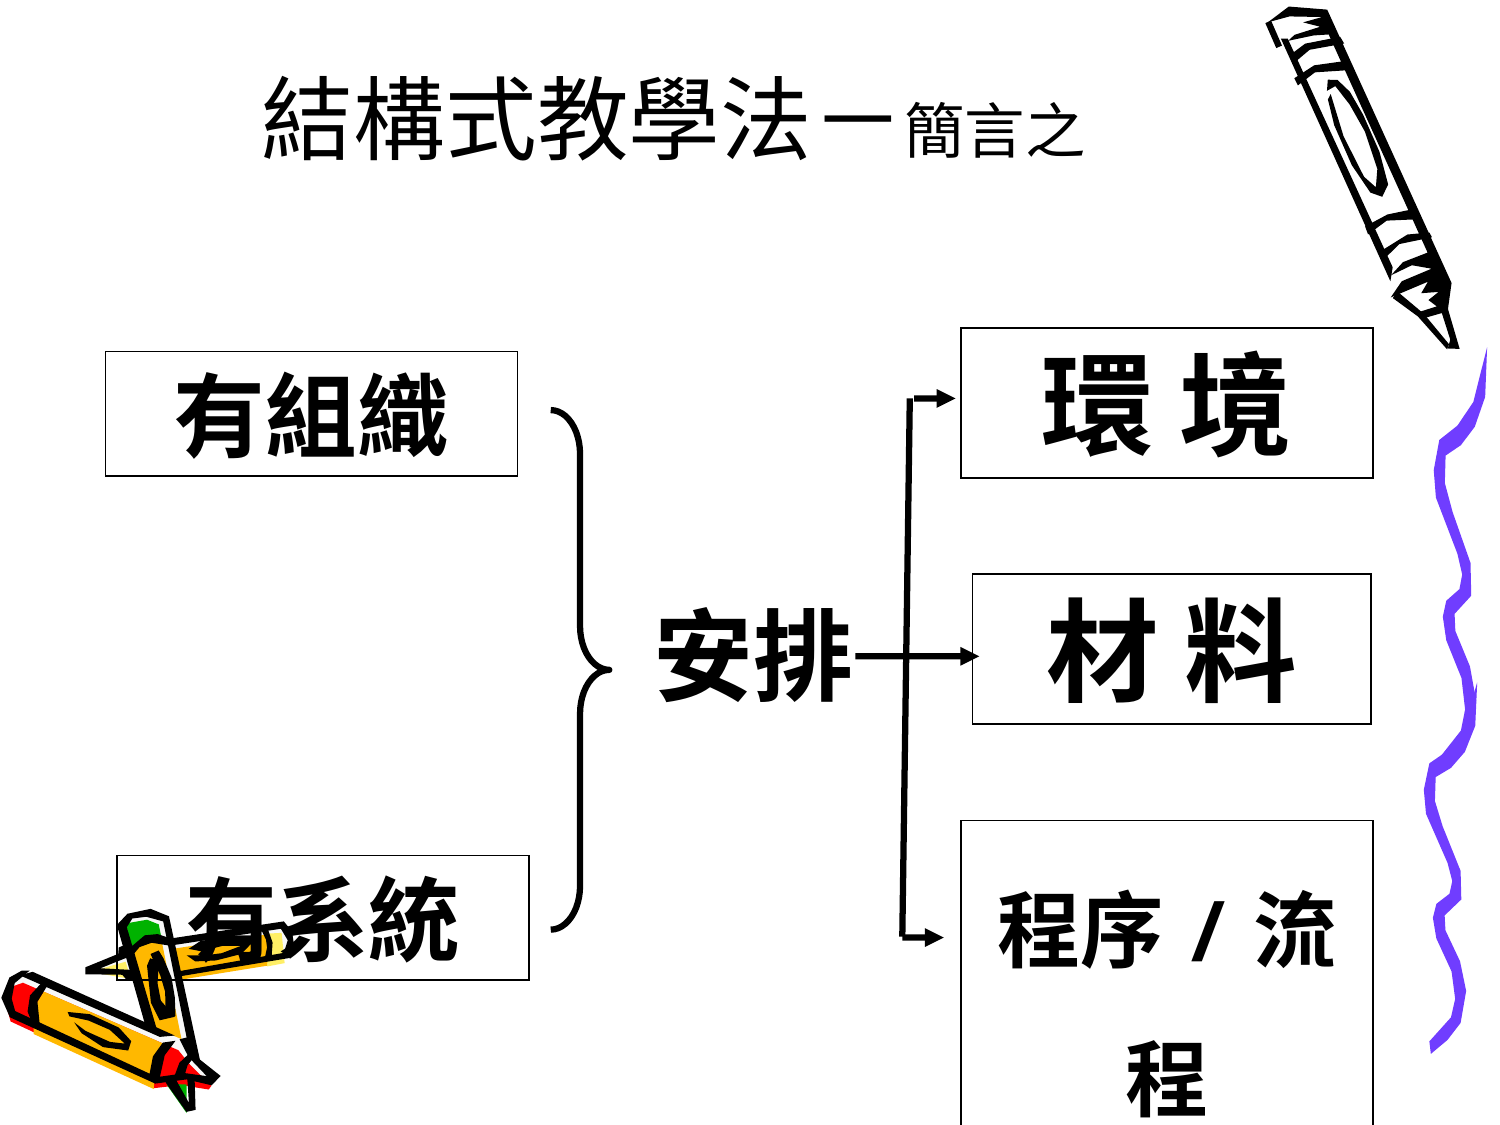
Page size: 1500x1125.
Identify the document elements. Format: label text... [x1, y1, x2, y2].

text_box [907, 650, 980, 663]
text_box 環 境 [960, 328, 1373, 478]
text_box [902, 931, 944, 944]
text_box 程序/流程 [960, 820, 1373, 1125]
text_box 有系統 [117, 855, 530, 981]
text_box 安排 [609, 585, 898, 721]
title 結構式教學法－簡言之 [210, 58, 1137, 180]
text_box 有組織 [105, 351, 518, 477]
text_box [914, 392, 956, 405]
text_box [550, 410, 609, 930]
text_box 材 料 [972, 574, 1372, 724]
